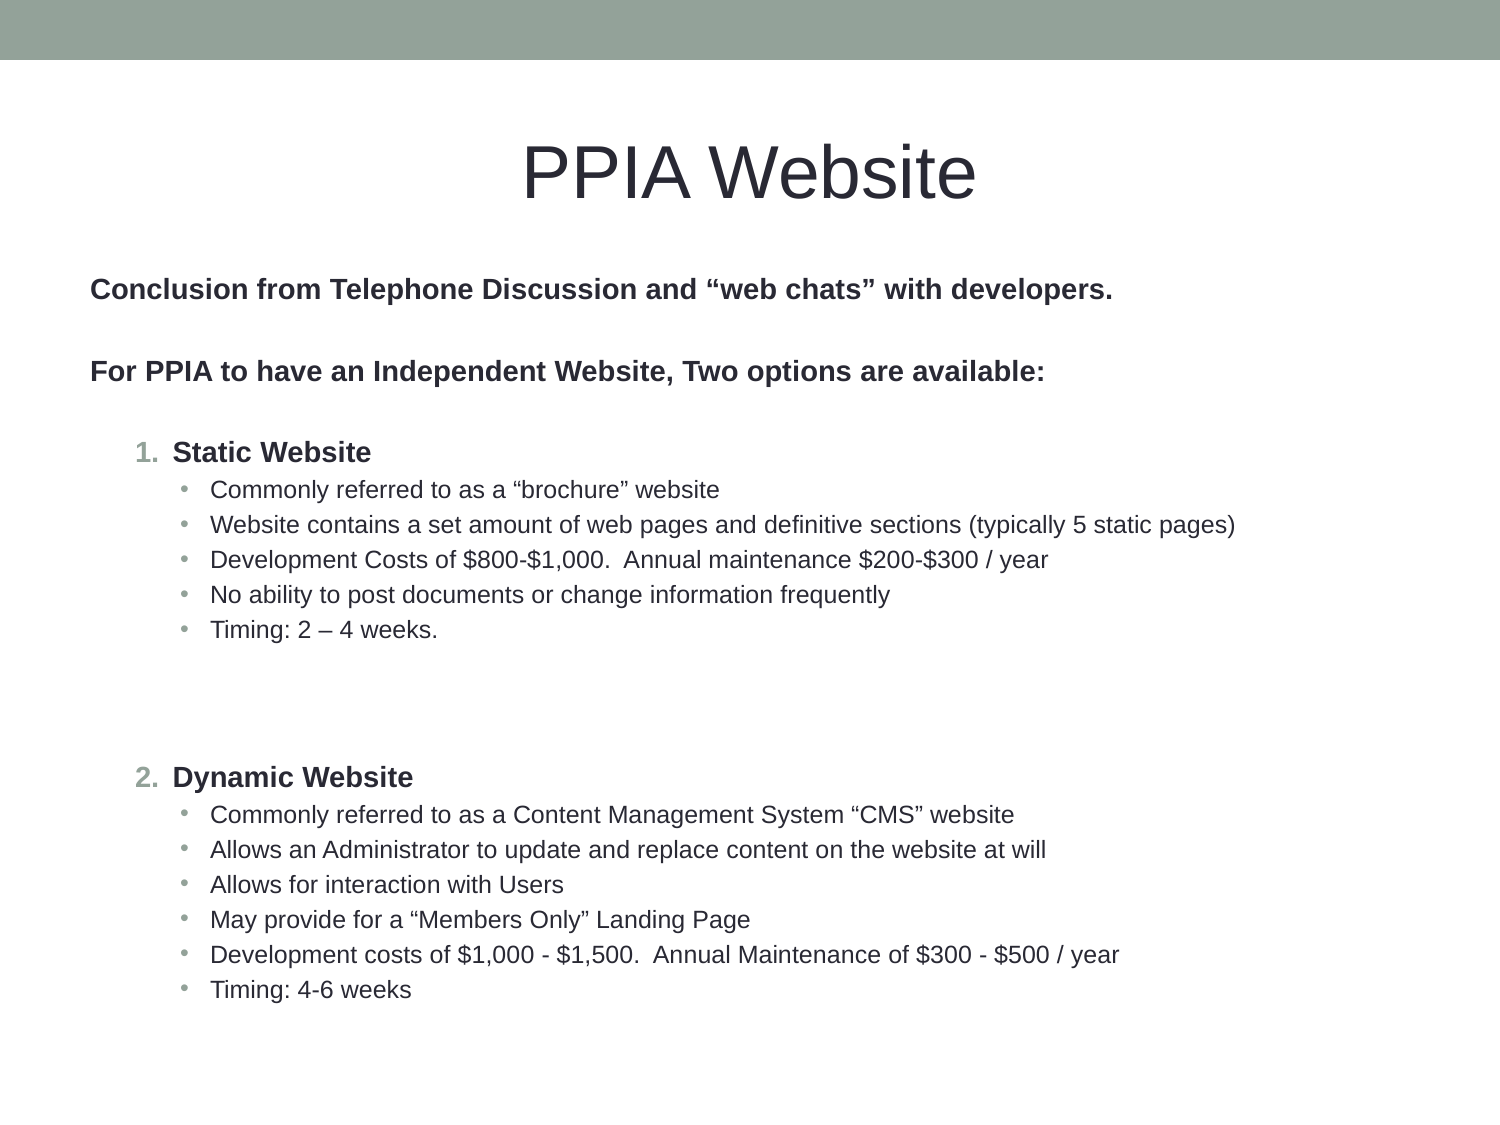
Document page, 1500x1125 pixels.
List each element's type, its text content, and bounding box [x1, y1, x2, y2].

title PPIA Website [75, 87, 1425, 250]
list Conclusion from Telephone Discussion and “web chats” with developers. For PPIA to have an Independent Website, Two options are available: Static Website Commonly referred to as a “brochure” website Website contains a set amount of web pages and definitive sections (typically 5 static pages) Development Costs of $800-$1,000. Annual maintenance $200-$300 / year No ability to post documents or change information frequently Timing: 2 – 4 weeks. Dynamic Website Commonly referred to as a Content Management System “CMS” website Allows an Administrator to update and replace content on the website at will Allows for interaction with Users May provide for a “Members Only” Landing Page Development costs of $1,000 - $1,500. Annual Maintenance of $300 - $500 / year Timing: 4-6 weeks [75, 262, 1425, 1050]
